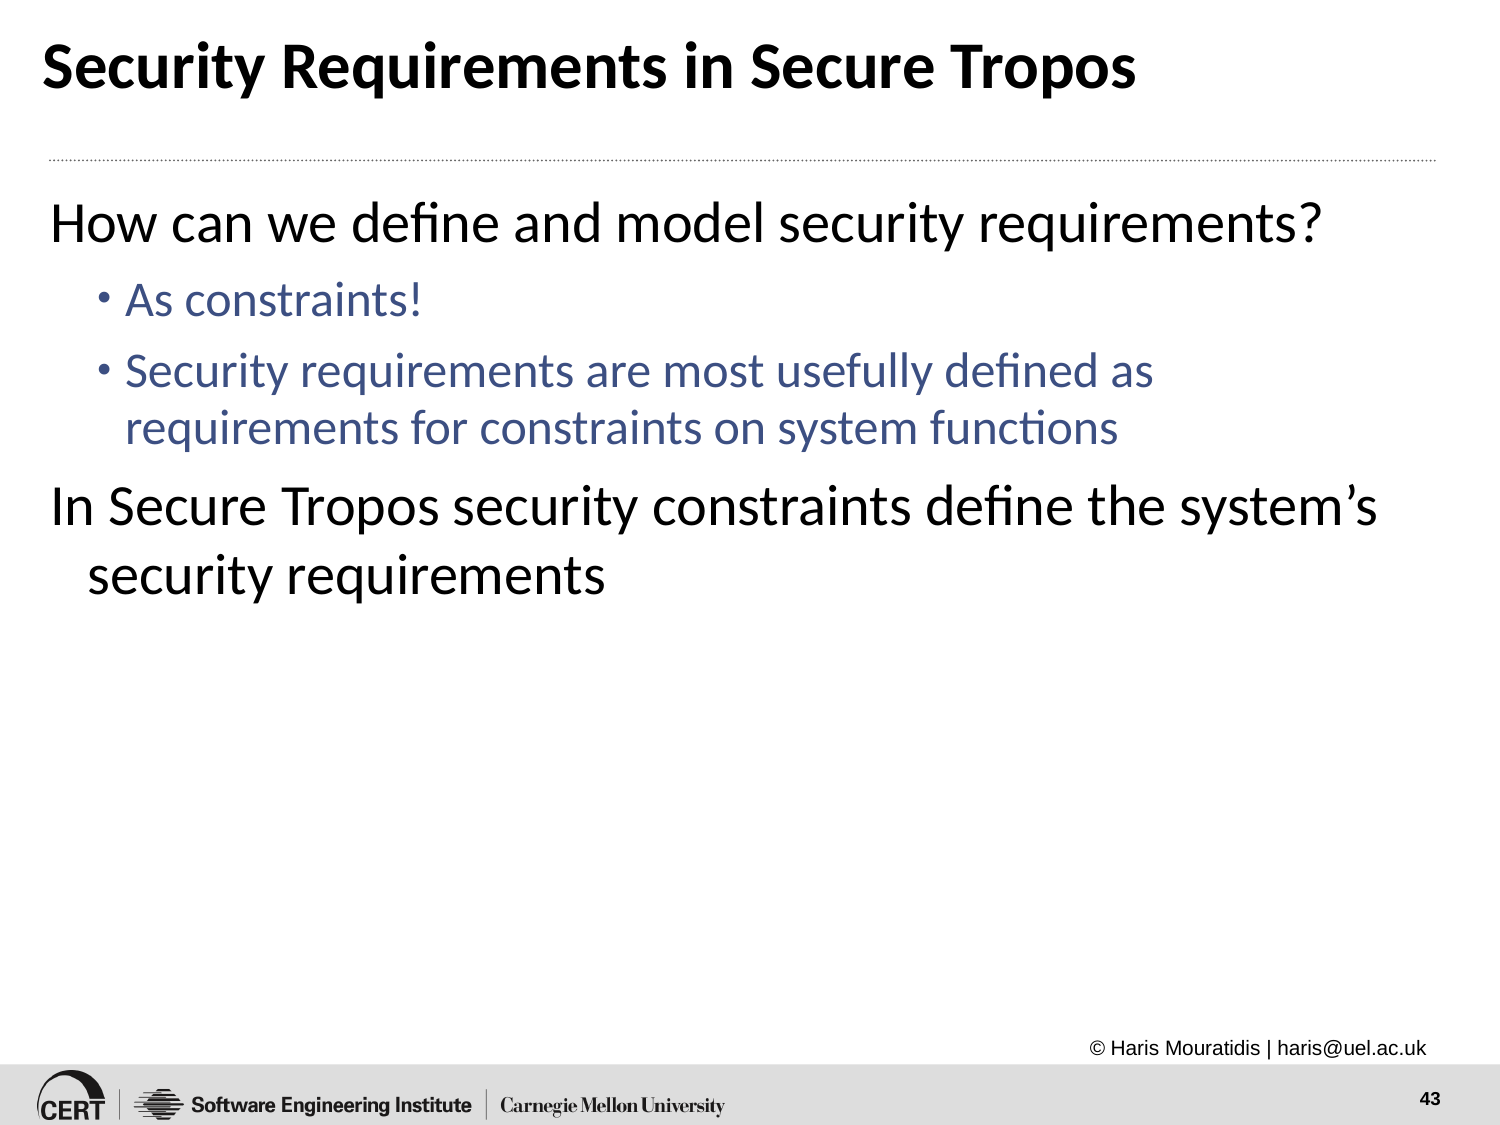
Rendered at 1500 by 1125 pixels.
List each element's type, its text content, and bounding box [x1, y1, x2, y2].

list How can we define and model security requirements? As constraints! Security requirements are most usefully defined as requirements for constraints on system functions In Secure Tropos security constraints define the system’s security requirements [49, 187, 1438, 1001]
picture [37, 1069, 725, 1122]
text_box © Haris Mouratidis | haris@uel.ac.uk [1074, 1027, 1500, 1075]
title Security Requirements in Secure Tropos [42, 37, 1434, 155]
